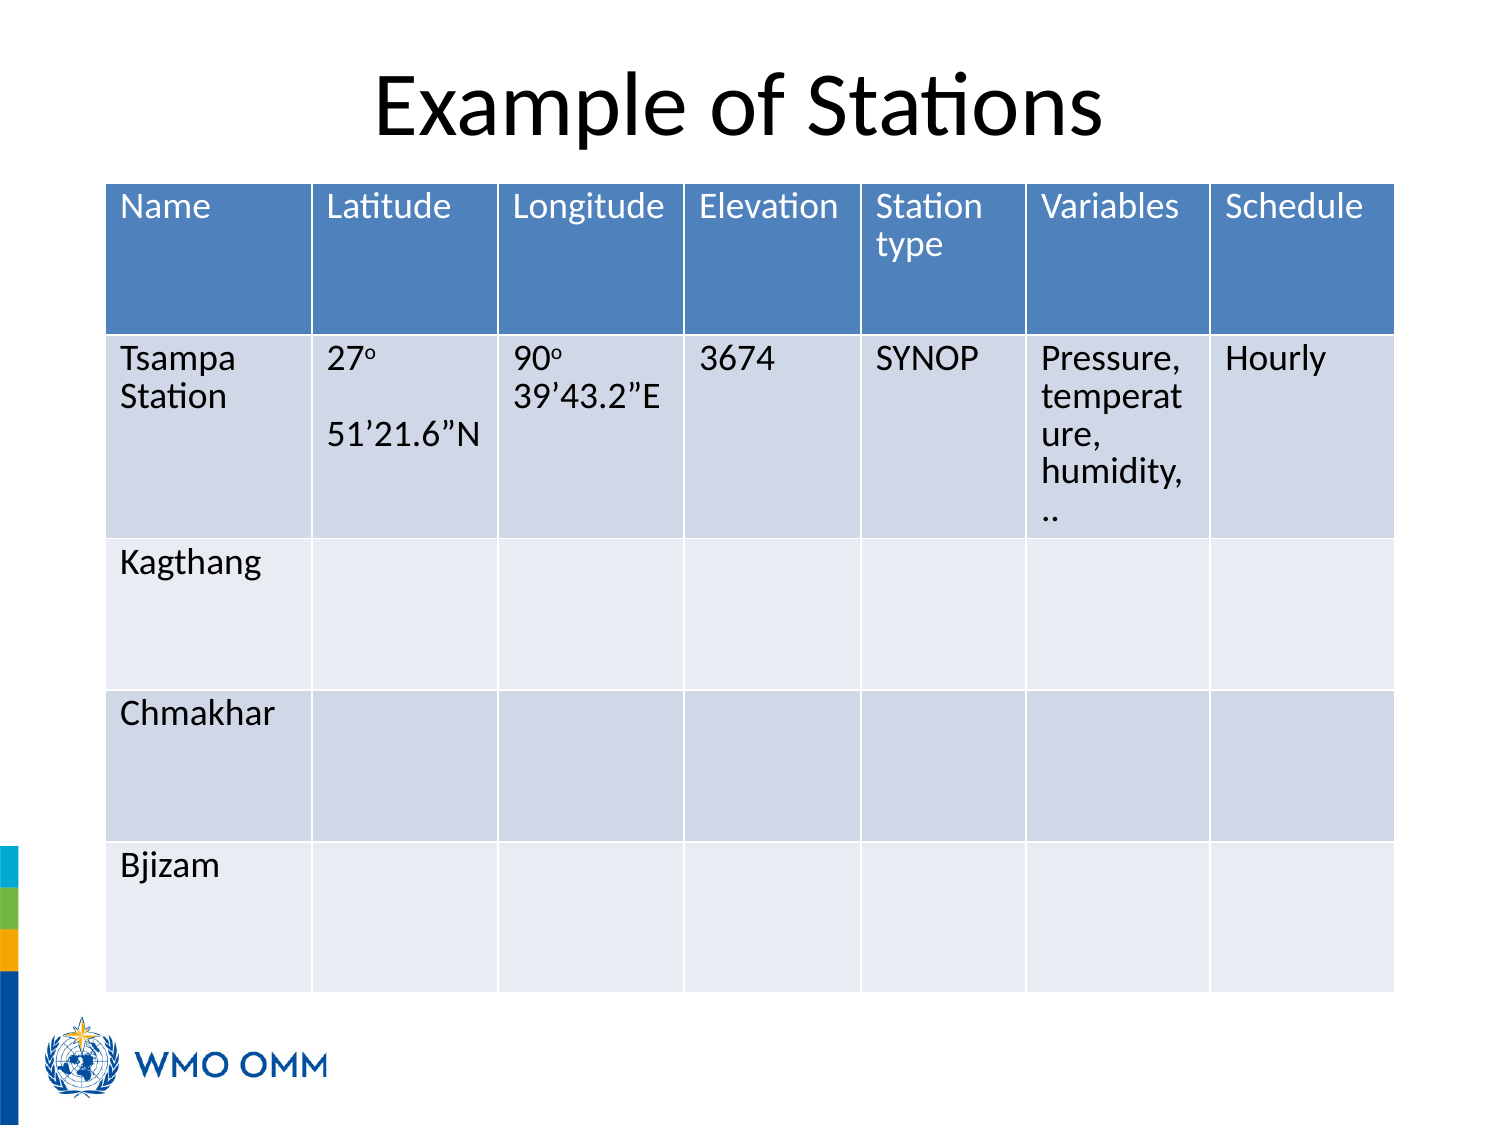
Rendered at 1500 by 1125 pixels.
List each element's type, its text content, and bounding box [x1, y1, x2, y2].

title Example of Stations [75, 20, 1425, 177]
table_cell [1211, 691, 1394, 841]
table_cell [862, 843, 1025, 992]
table_cell Bjizam [106, 843, 311, 992]
table_header Name [106, 184, 311, 334]
table_header Schedule [1211, 184, 1394, 334]
table_cell [499, 691, 683, 841]
table_cell [1027, 539, 1209, 689]
table_header Station type [862, 184, 1025, 334]
table_cell [313, 843, 497, 992]
table_cell [313, 539, 497, 689]
table_cell Hourly [1211, 336, 1394, 538]
table_cell [1027, 843, 1209, 992]
table_header Variables [1027, 184, 1209, 334]
table_cell [685, 691, 860, 841]
table_header Elevation [685, 184, 860, 334]
picture [0, 845, 327, 1125]
table_cell 27o 51’21.6”N [313, 336, 497, 538]
table_cell [499, 843, 683, 992]
table_cell [499, 539, 683, 689]
table_cell [1027, 691, 1209, 841]
table_header Latitude [313, 184, 497, 334]
table_cell SYNOP [862, 336, 1025, 538]
table_cell Tsampa Station [106, 336, 311, 538]
table_cell [1211, 539, 1394, 689]
table_cell [862, 539, 1025, 689]
table_cell [1211, 843, 1394, 992]
table_cell [685, 539, 860, 689]
table_cell [862, 691, 1025, 841]
table_cell 90o 39’43.2”E [499, 336, 683, 538]
table_cell Pressure, temperature, humidity, .. [1027, 336, 1209, 538]
table_cell Chmakhar [106, 691, 311, 841]
table_cell Kagthang [106, 539, 311, 689]
table_cell [313, 691, 497, 841]
table_header Longitude [499, 184, 683, 334]
table_cell 3674 [685, 336, 860, 538]
table_cell [685, 843, 860, 992]
